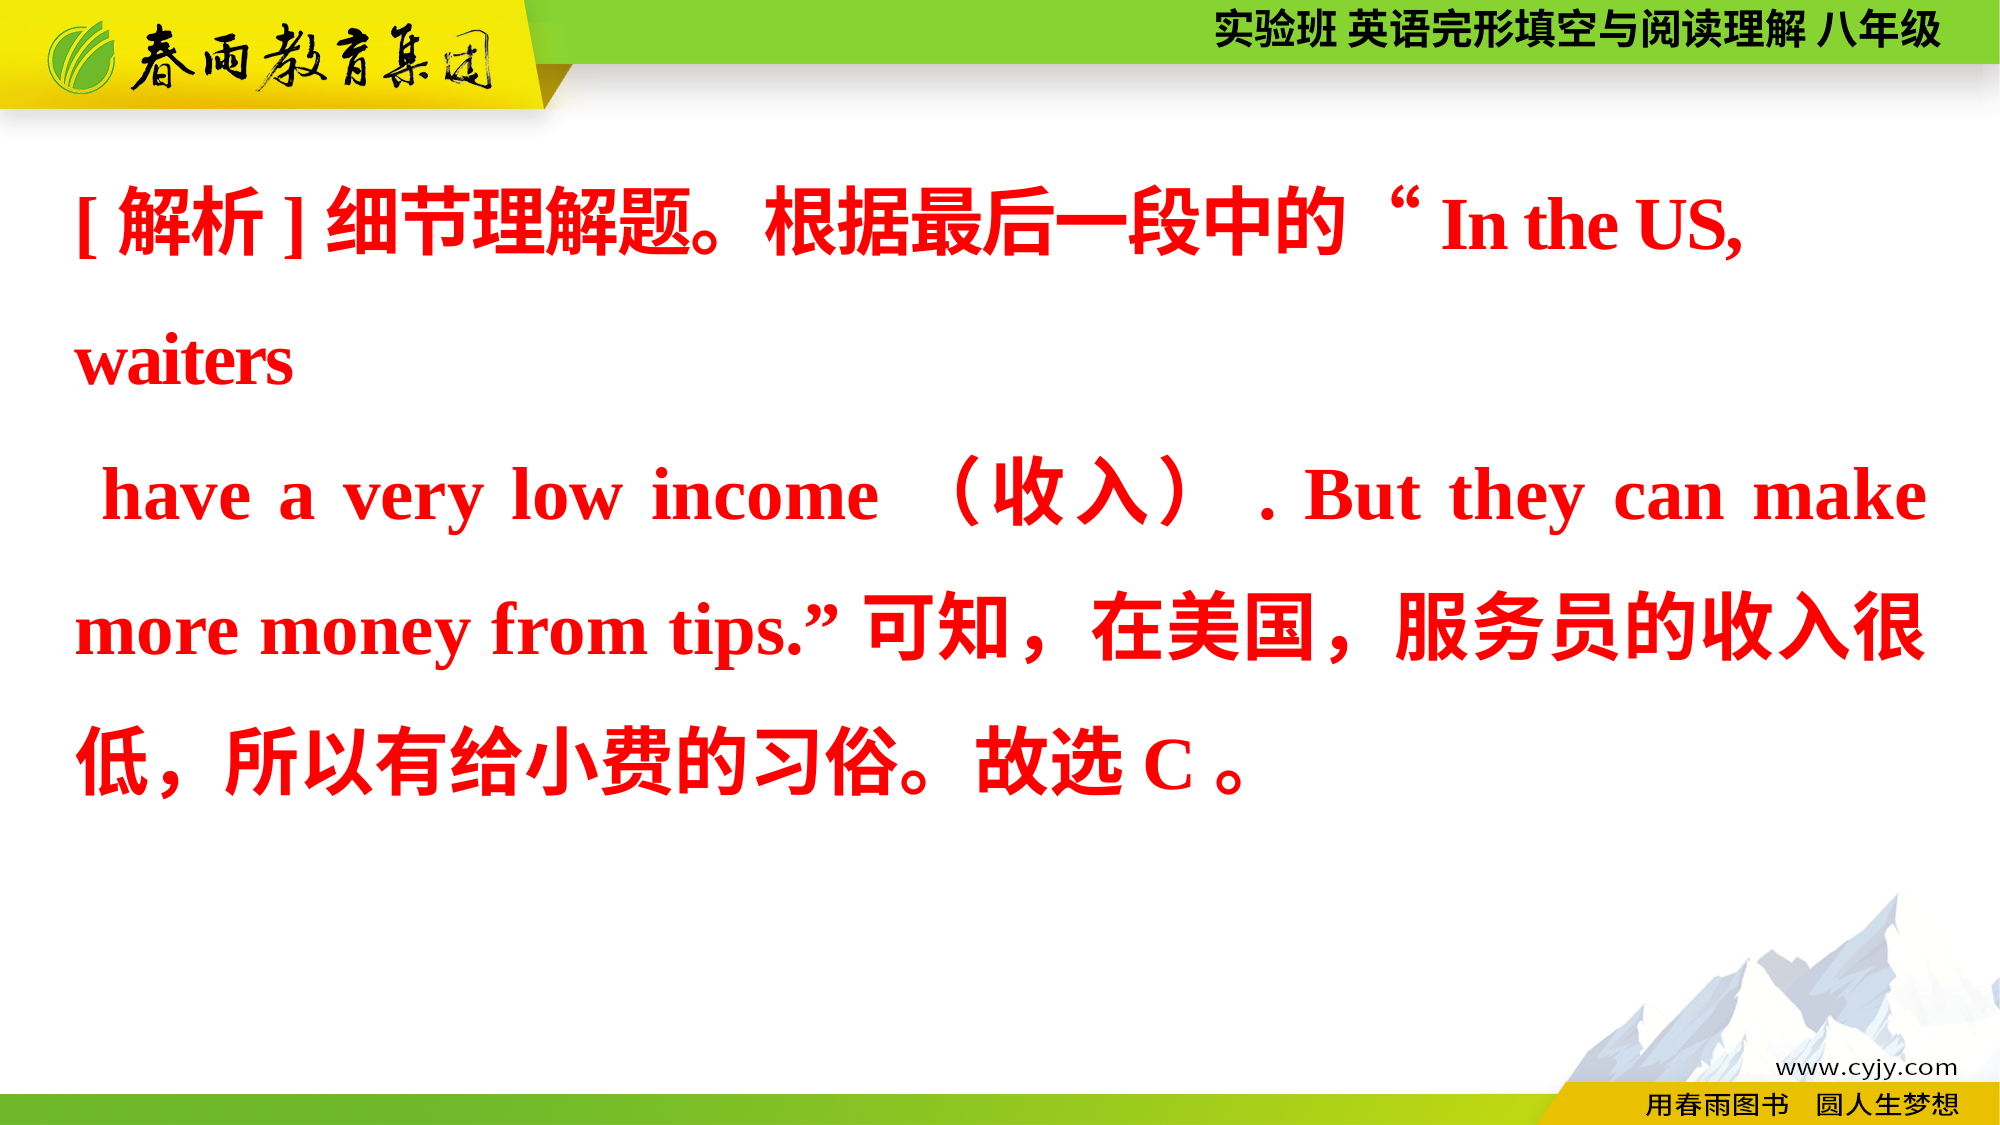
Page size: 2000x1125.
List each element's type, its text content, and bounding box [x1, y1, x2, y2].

list [解析]细节理解题。根据最后一段中的“In the US, waiters have a very low income（收入）. But they can make more money from tips.”可知，在美国，服务员的收入很低，所以有给小费的习俗。故选C。 [59, 122, 1944, 683]
picture [0, 0, 2000, 1125]
